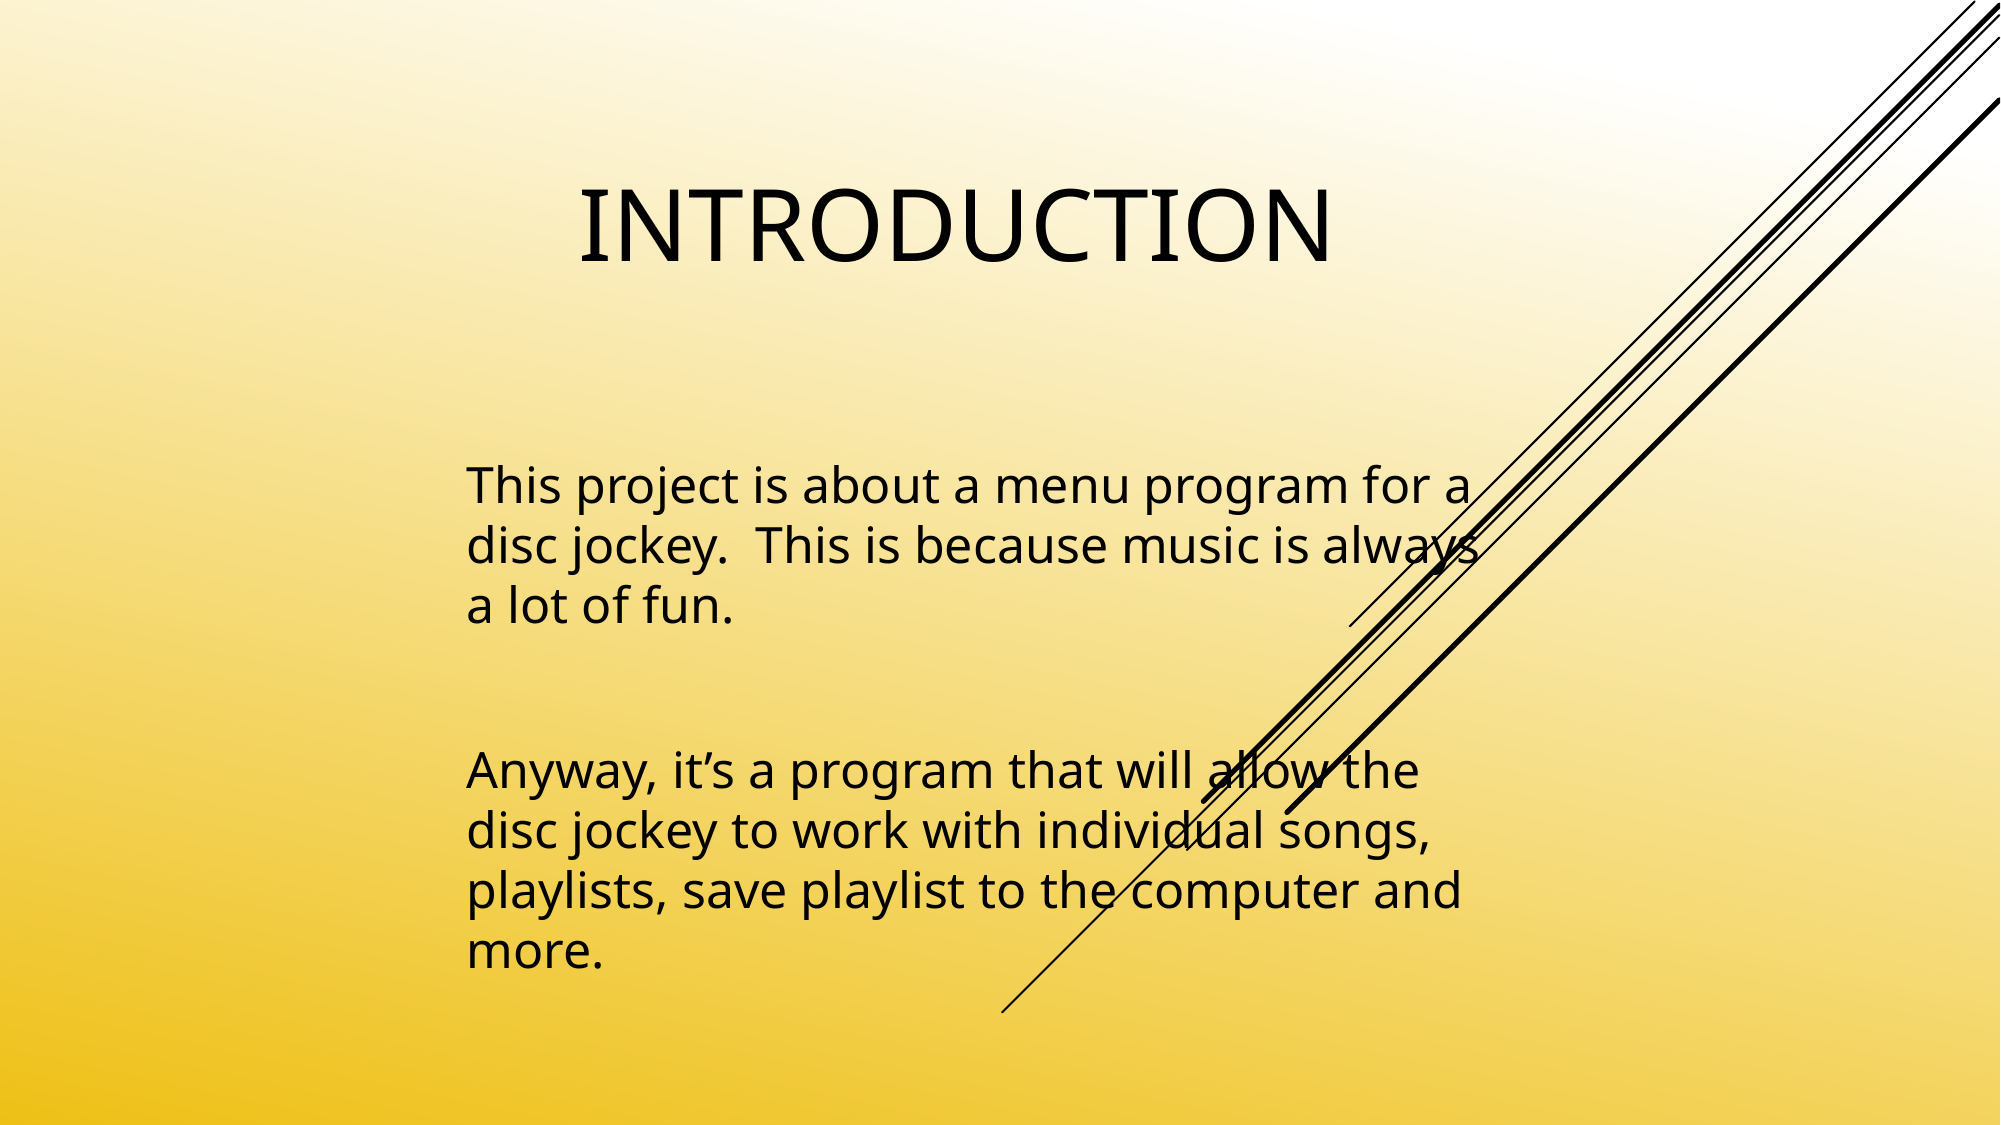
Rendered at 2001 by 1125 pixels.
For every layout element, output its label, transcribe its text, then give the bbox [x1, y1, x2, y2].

title Introduction [563, 0, 1877, 290]
subtitle This project is about a menu program for a disc jockey. This is because music is always a lot of fun. Anyway, it’s a program that will allow the disc jockey to work with individual songs, playlists, save playlist to the computer and more. [451, 446, 1502, 766]
